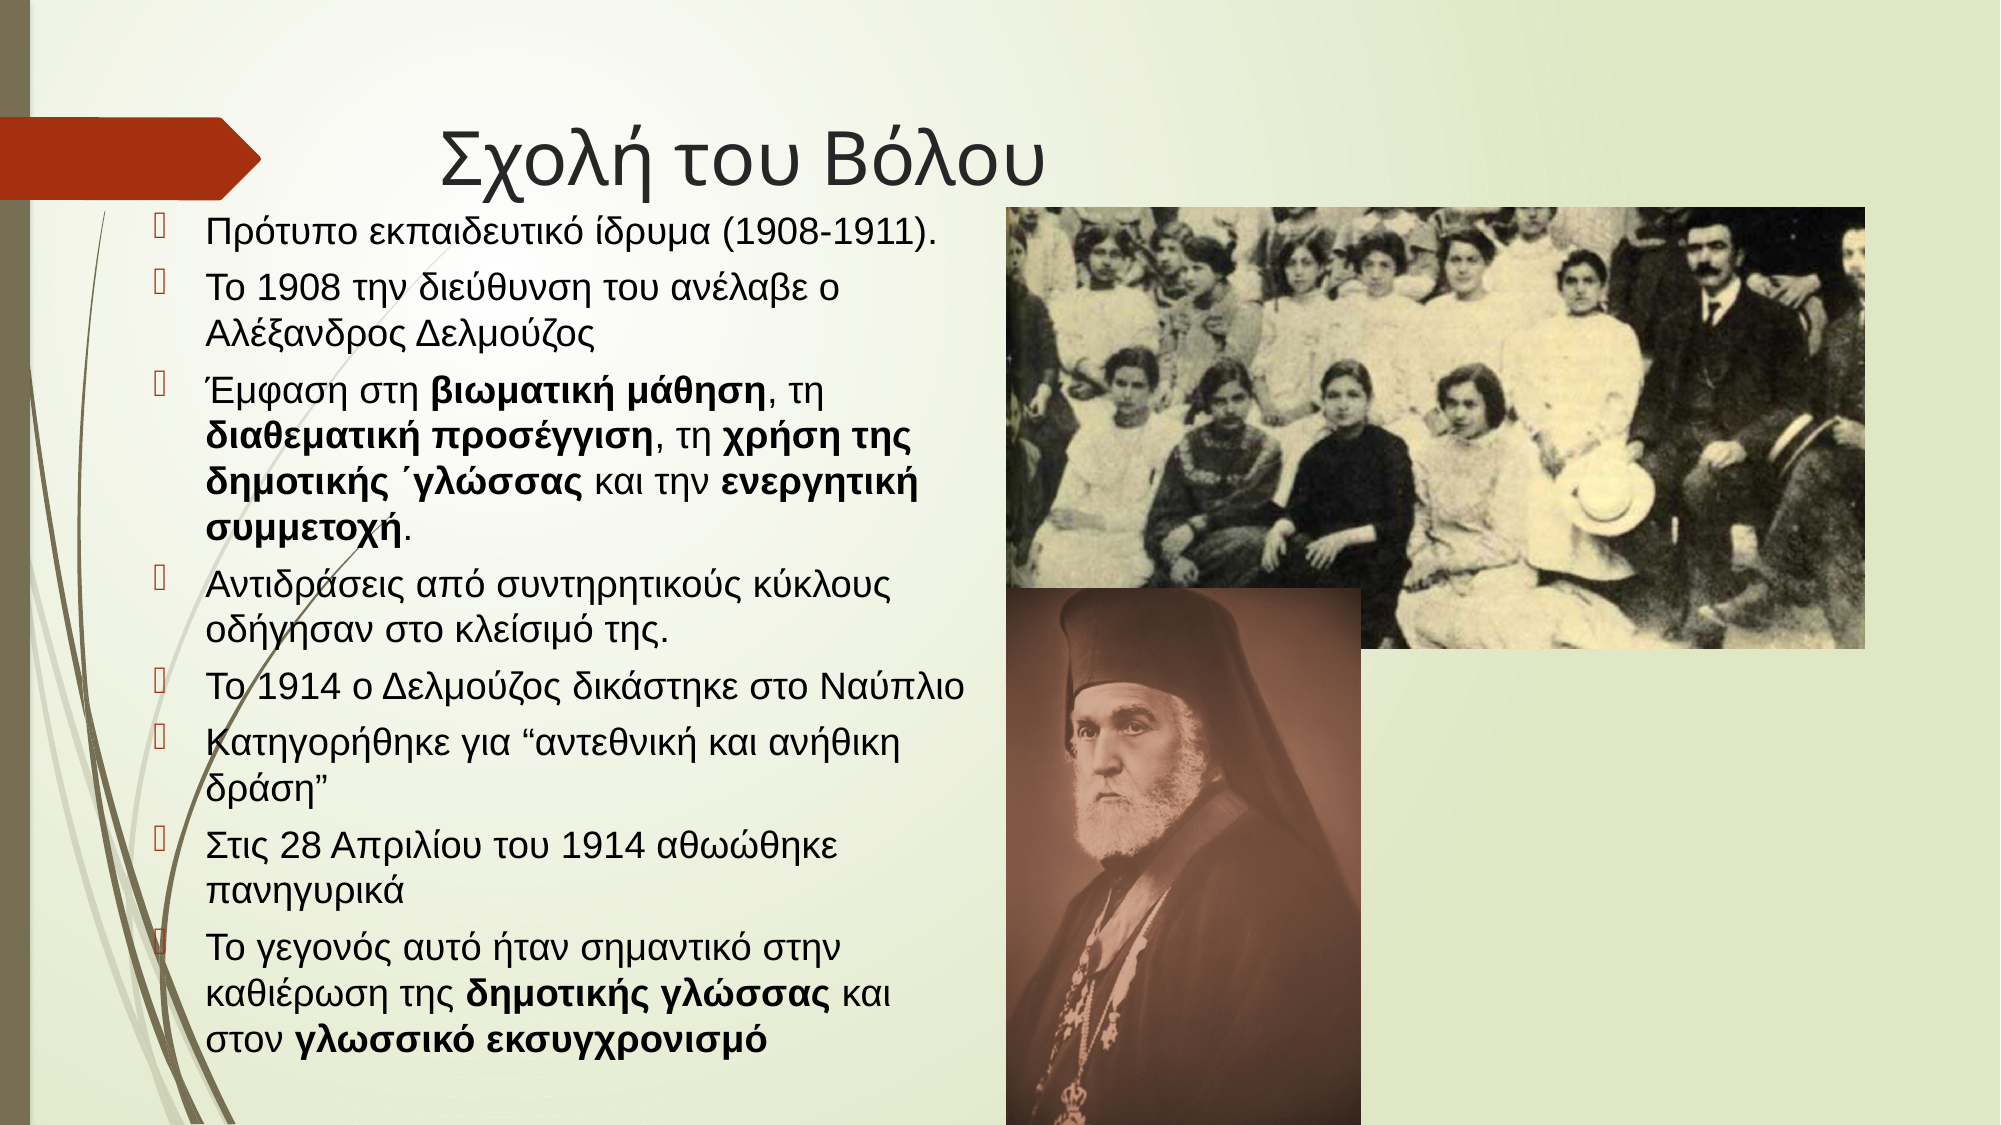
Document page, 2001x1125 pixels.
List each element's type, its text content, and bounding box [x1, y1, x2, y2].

picture [1006, 207, 1866, 1125]
list Πρότυπο εκπαιδευτικό ίδρυμα (1908-1911). To 1908 την διεύθυνση του ανέλαβε ο Αλέξανδρος Δελμούζος Έμφαση στη βιωματική μάθηση, τη διαθεματική προσέγγιση, τη χρήση της δημοτικής ΄γλώσσας και την ενεργητική συμμετοχή. Αντιδράσεις από συντηρητικούς κύκλους οδήγησαν στο κλείσιμό της. Το 1914 ο Δελμούζος δικάστηκε στο Ναύπλιο Κατηγορήθηκε για “αντεθνική και ανήθικη δράση” Στις 28 Απριλίου του 1914 αθωώθηκε πανηγυρικά Το γεγονός αυτό ήταν σημαντικό στην καθιέρωση της δημοτικής γλώσσας και στον γλωσσικό εκσυγχρονισμό [138, 198, 985, 1125]
title Σχολή του Βόλου [425, 102, 1888, 313]
